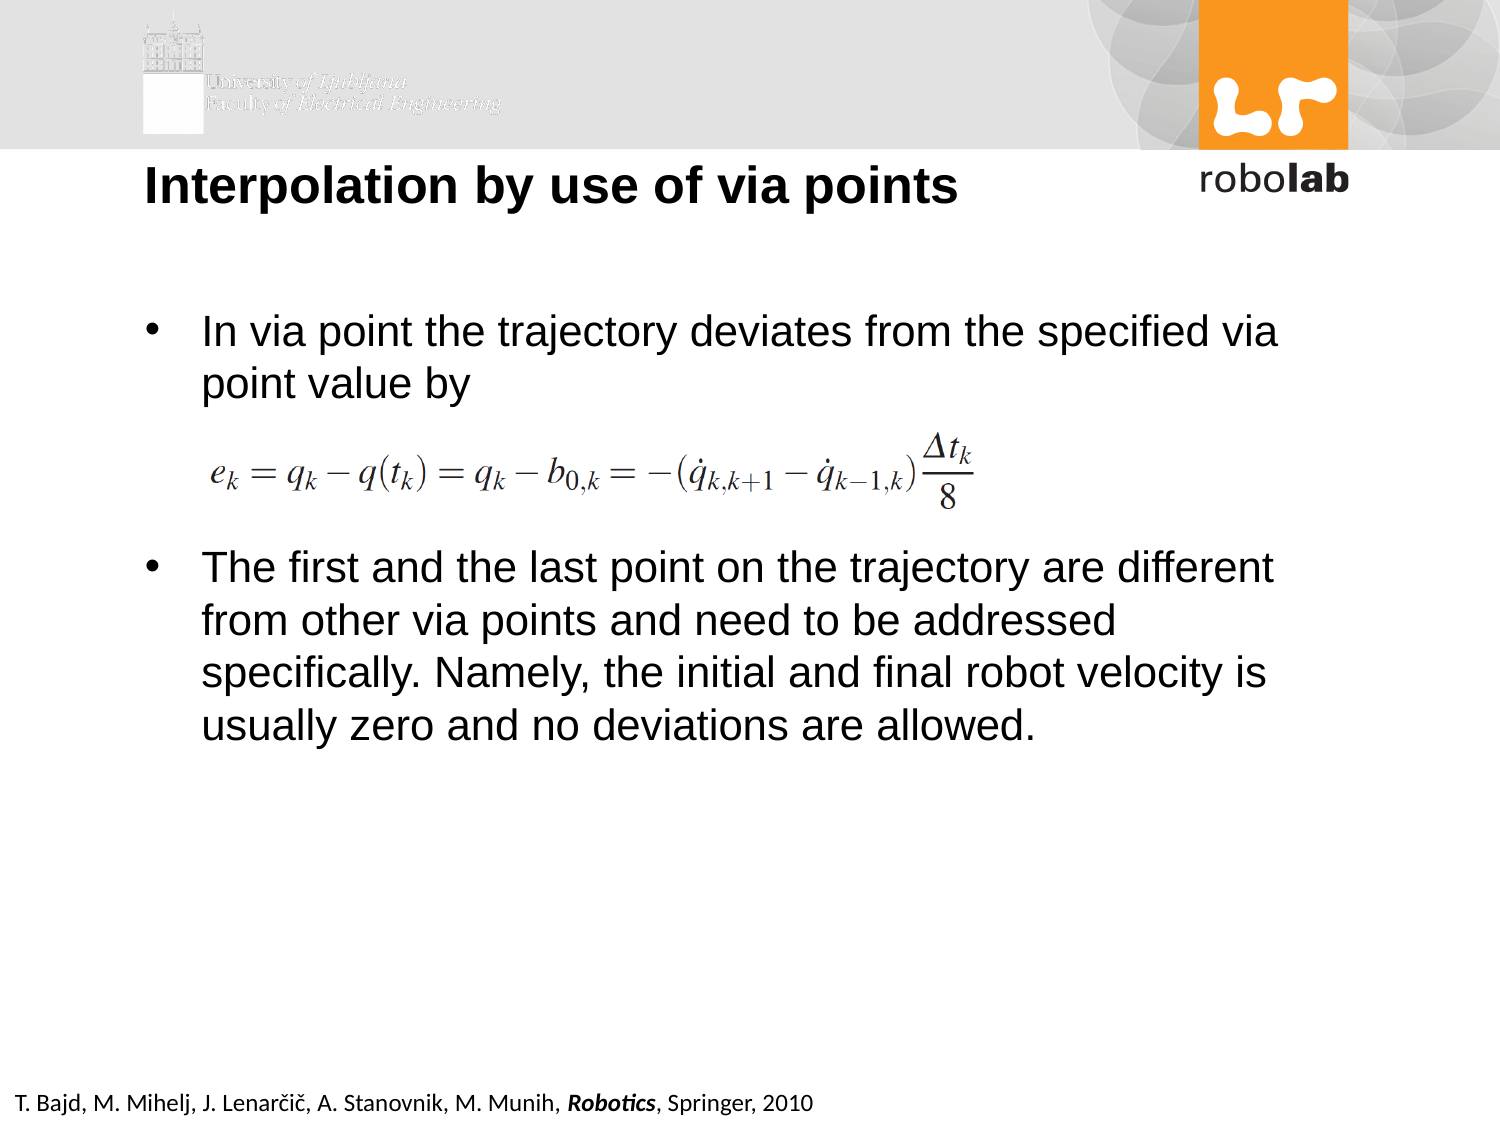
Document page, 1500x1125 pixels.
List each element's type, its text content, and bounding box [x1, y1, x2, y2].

picture [998, 0, 1500, 196]
picture [143, 10, 501, 94]
title Interpolation by use of via points [129, 94, 1311, 272]
list In via point the trajectory deviates from the specified via point value by The first and the last point on the trajectory are different from other via points and need to be addressed specifically. Namely, the initial and final robot velocity is usually zero and no deviations are allowed. [129, 295, 1311, 1034]
picture [206, 432, 975, 513]
